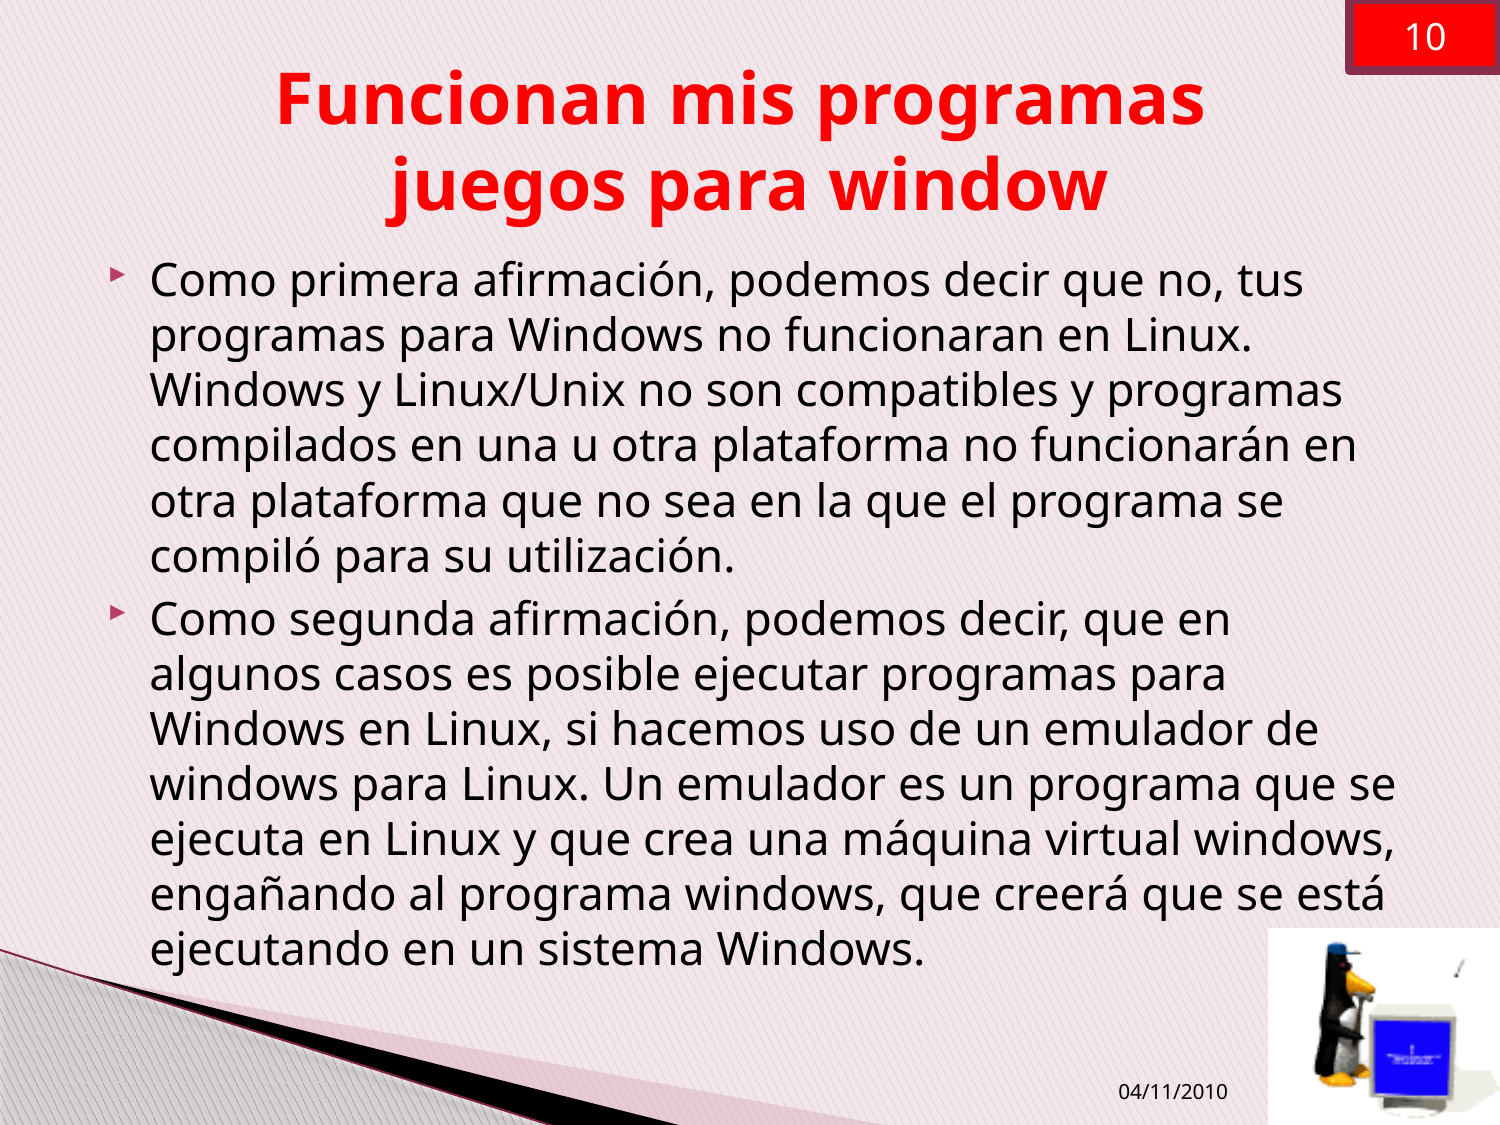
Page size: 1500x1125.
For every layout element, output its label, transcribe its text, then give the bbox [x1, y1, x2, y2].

text_box 10 [1345, 0, 1500, 75]
list Como primera afirmación, podemos decir que no, tus programas para Windows no funcionaran en Linux. Windows y Linux/Unix no son compatibles y programas compilados en una u otra plataforma no funcionarán en otra plataforma que no sea en la que el programa se compiló para su utilización. Como segunda afirmación, podemos decir, que en algunos casos es posible ejecutar programas para Windows en Linux, si hacemos uso de un emulador de windows para Linux. Un emulador es un programa que se ejecuta en Linux y que crea una máquina virtual windows, engañando al programa windows, que creerá que se está ejecutando en un sistema Windows. [75, 243, 1425, 986]
picture [1268, 928, 1500, 1125]
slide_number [1103, 1051, 1262, 1112]
title Funcionan mis programas juegos para window [75, 45, 1425, 233]
